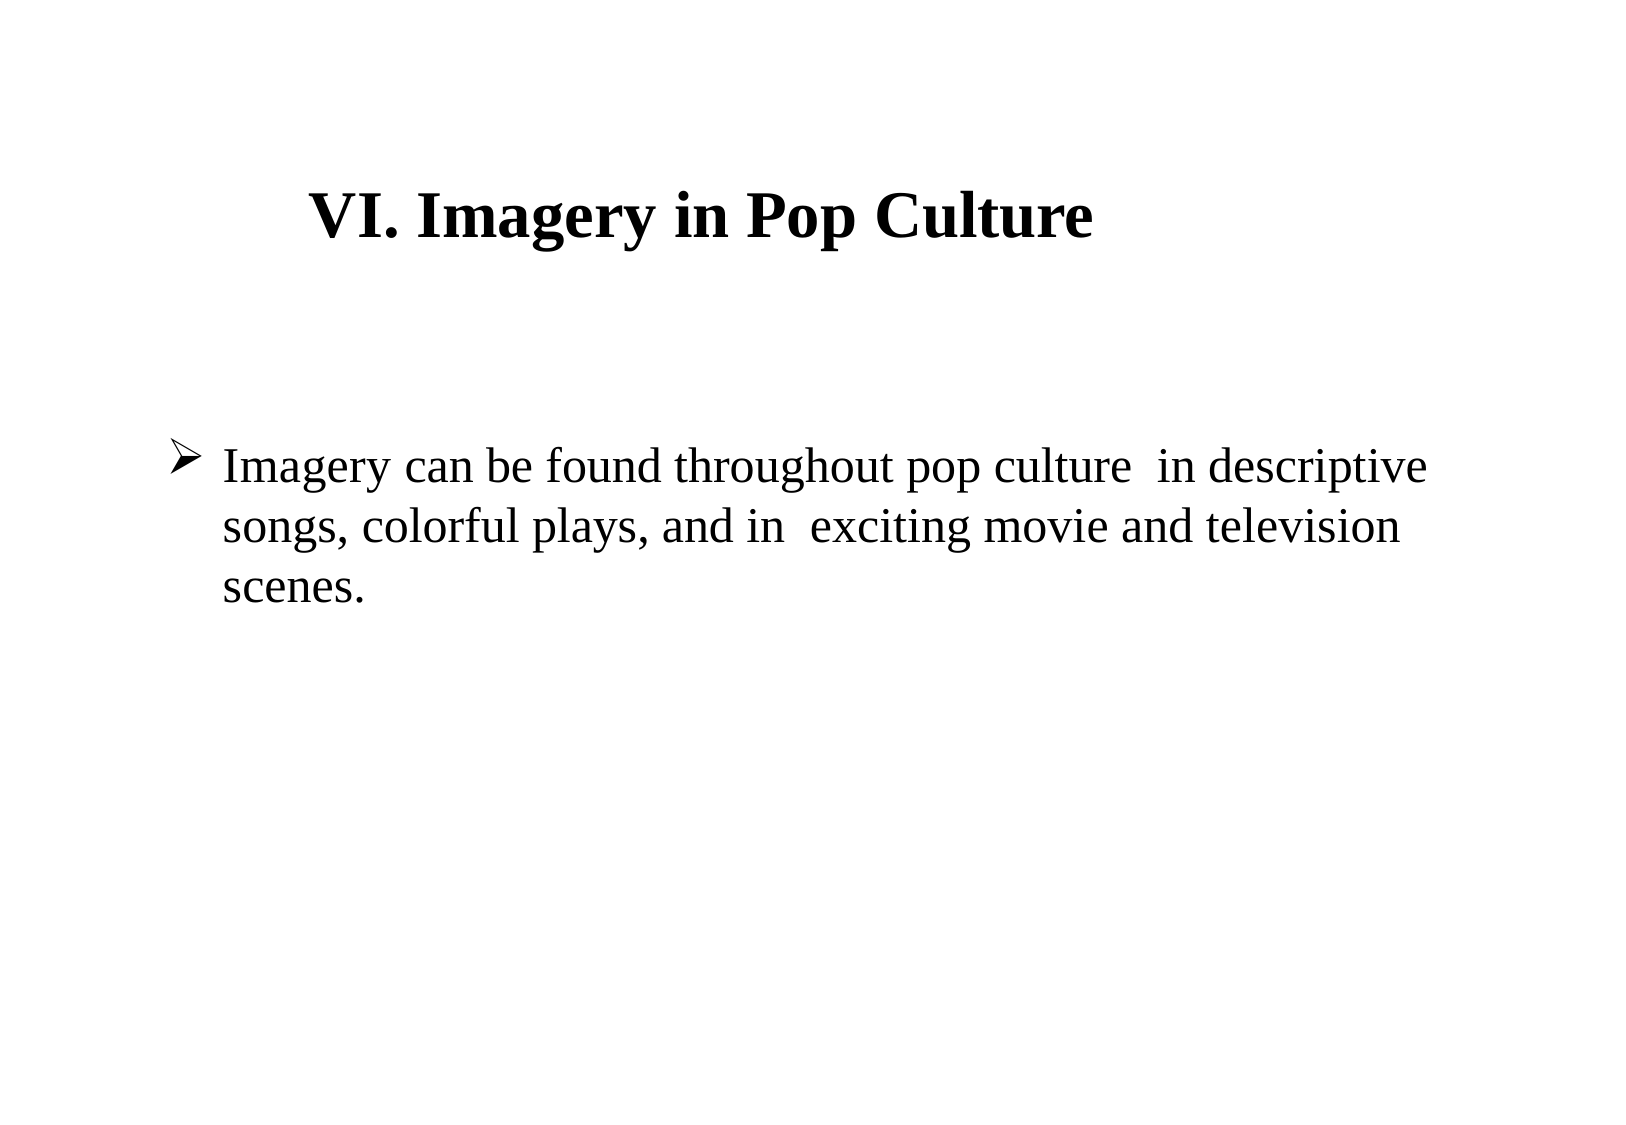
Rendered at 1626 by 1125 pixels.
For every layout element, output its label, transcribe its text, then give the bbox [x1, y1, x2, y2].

text_box Imagery can be found throughout pop culture in descriptive songs, colorful plays, and in exciting movie and television scenes. [164, 430, 1429, 613]
title VI. Imagery in Pop Culture [164, 115, 1238, 306]
